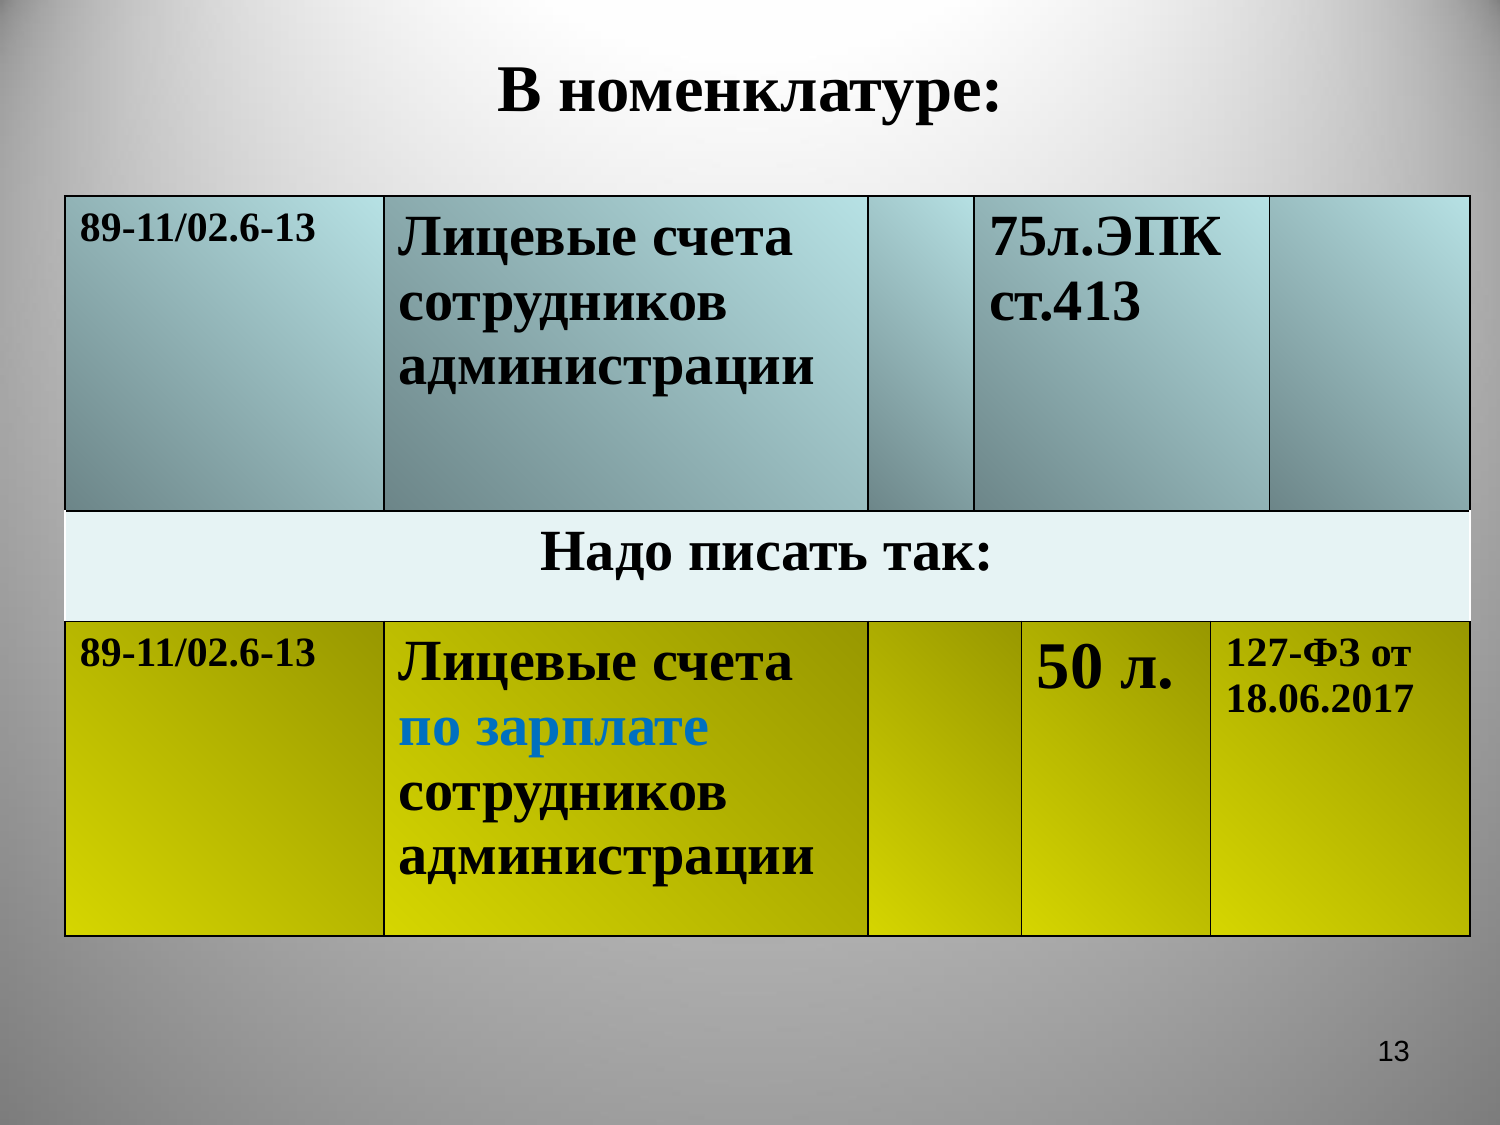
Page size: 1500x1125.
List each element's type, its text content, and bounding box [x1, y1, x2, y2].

table_cell [869, 622, 1021, 935]
table_header Лицевые счета сотрудников администрации [385, 197, 867, 510]
picture [0, 0, 1500, 1125]
table_cell Лицевые счета по зарплате сотрудников администрации [385, 622, 867, 935]
table_header 89-11/02.6-13 [66, 197, 383, 510]
table_cell Надо писать так: [66, 512, 1469, 621]
table_cell 89-11/02.6-13 [66, 622, 383, 935]
title В номенклатуре: [76, 45, 1425, 126]
table_header 75л.ЭПК ст.413 [975, 197, 1269, 510]
table_header [1270, 197, 1469, 510]
table_cell 50 л. [1022, 622, 1210, 935]
table_header [869, 197, 973, 510]
slide_number 13 [1074, 1024, 1426, 1103]
table_cell 127-ФЗ от 18.06.2017 [1211, 622, 1469, 935]
